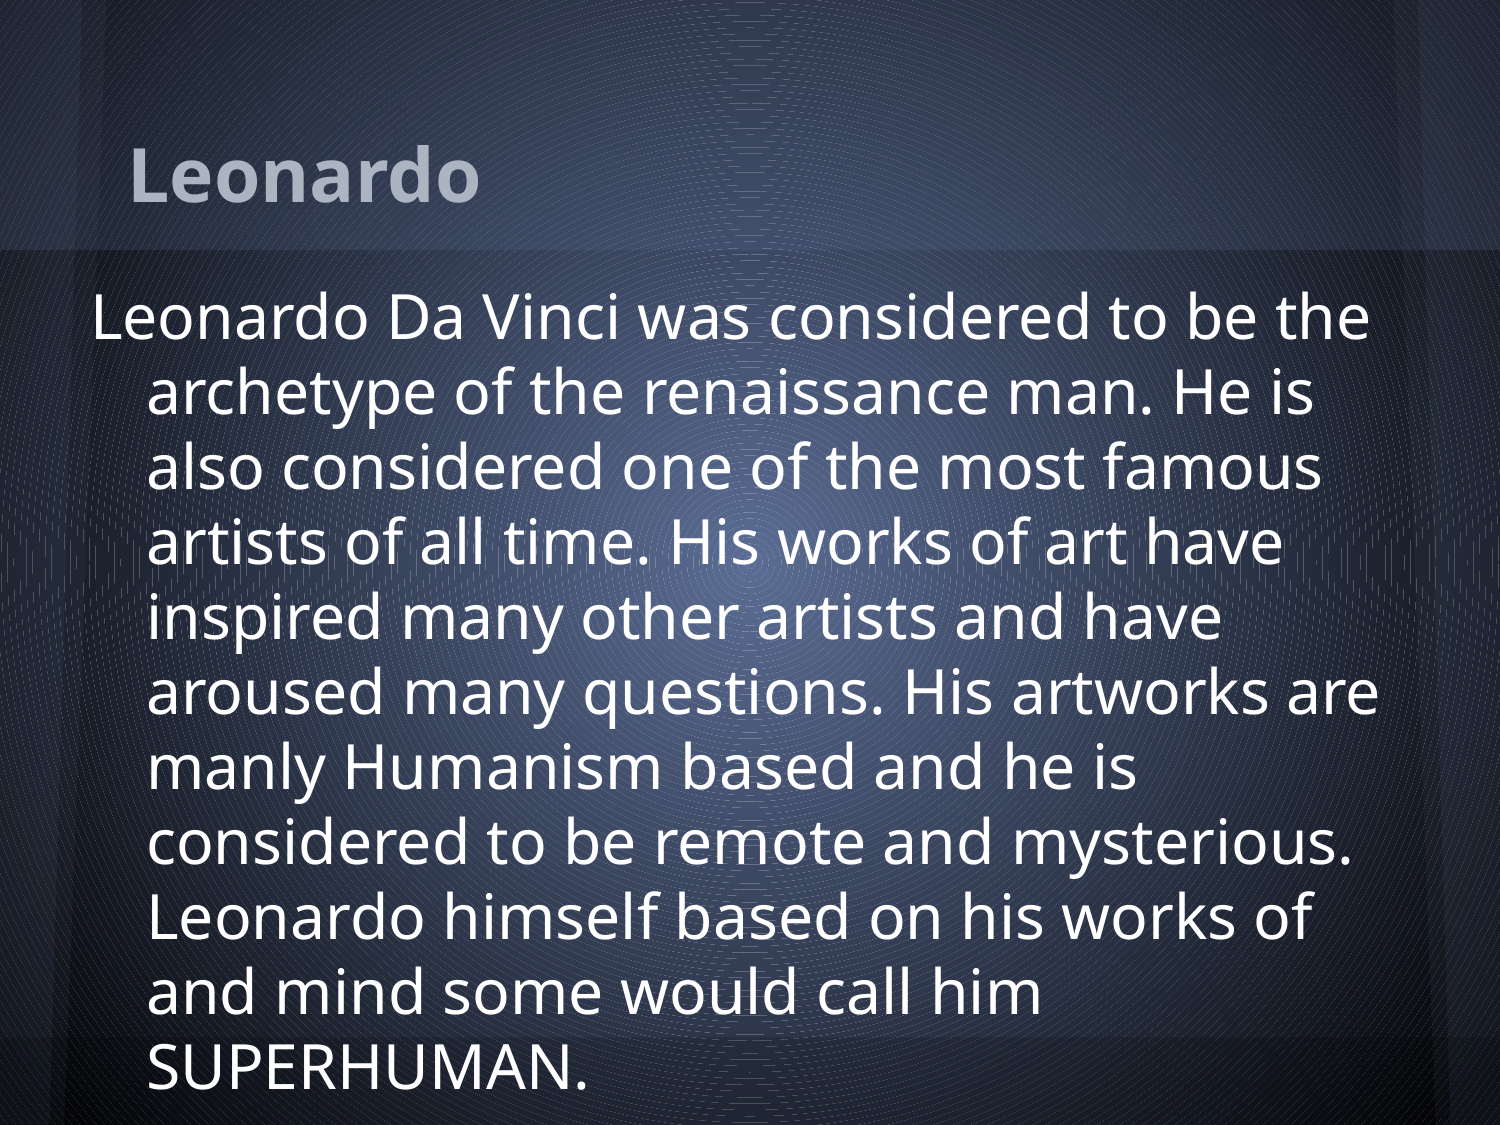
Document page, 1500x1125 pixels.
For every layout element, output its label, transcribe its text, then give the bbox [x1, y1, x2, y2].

title Leonardo [75, 14, 1425, 233]
list Leonardo Da Vinci was considered to be the archetype of the renaissance man. He is also considered one of the most famous artists of all time. His works of art have inspired many other artists and have aroused many questions. His artworks are manly Humanism based and he is considered to be remote and mysterious. Leonardo himself based on his works of and mind some would call him SUPERHUMAN. [75, 262, 1425, 1117]
